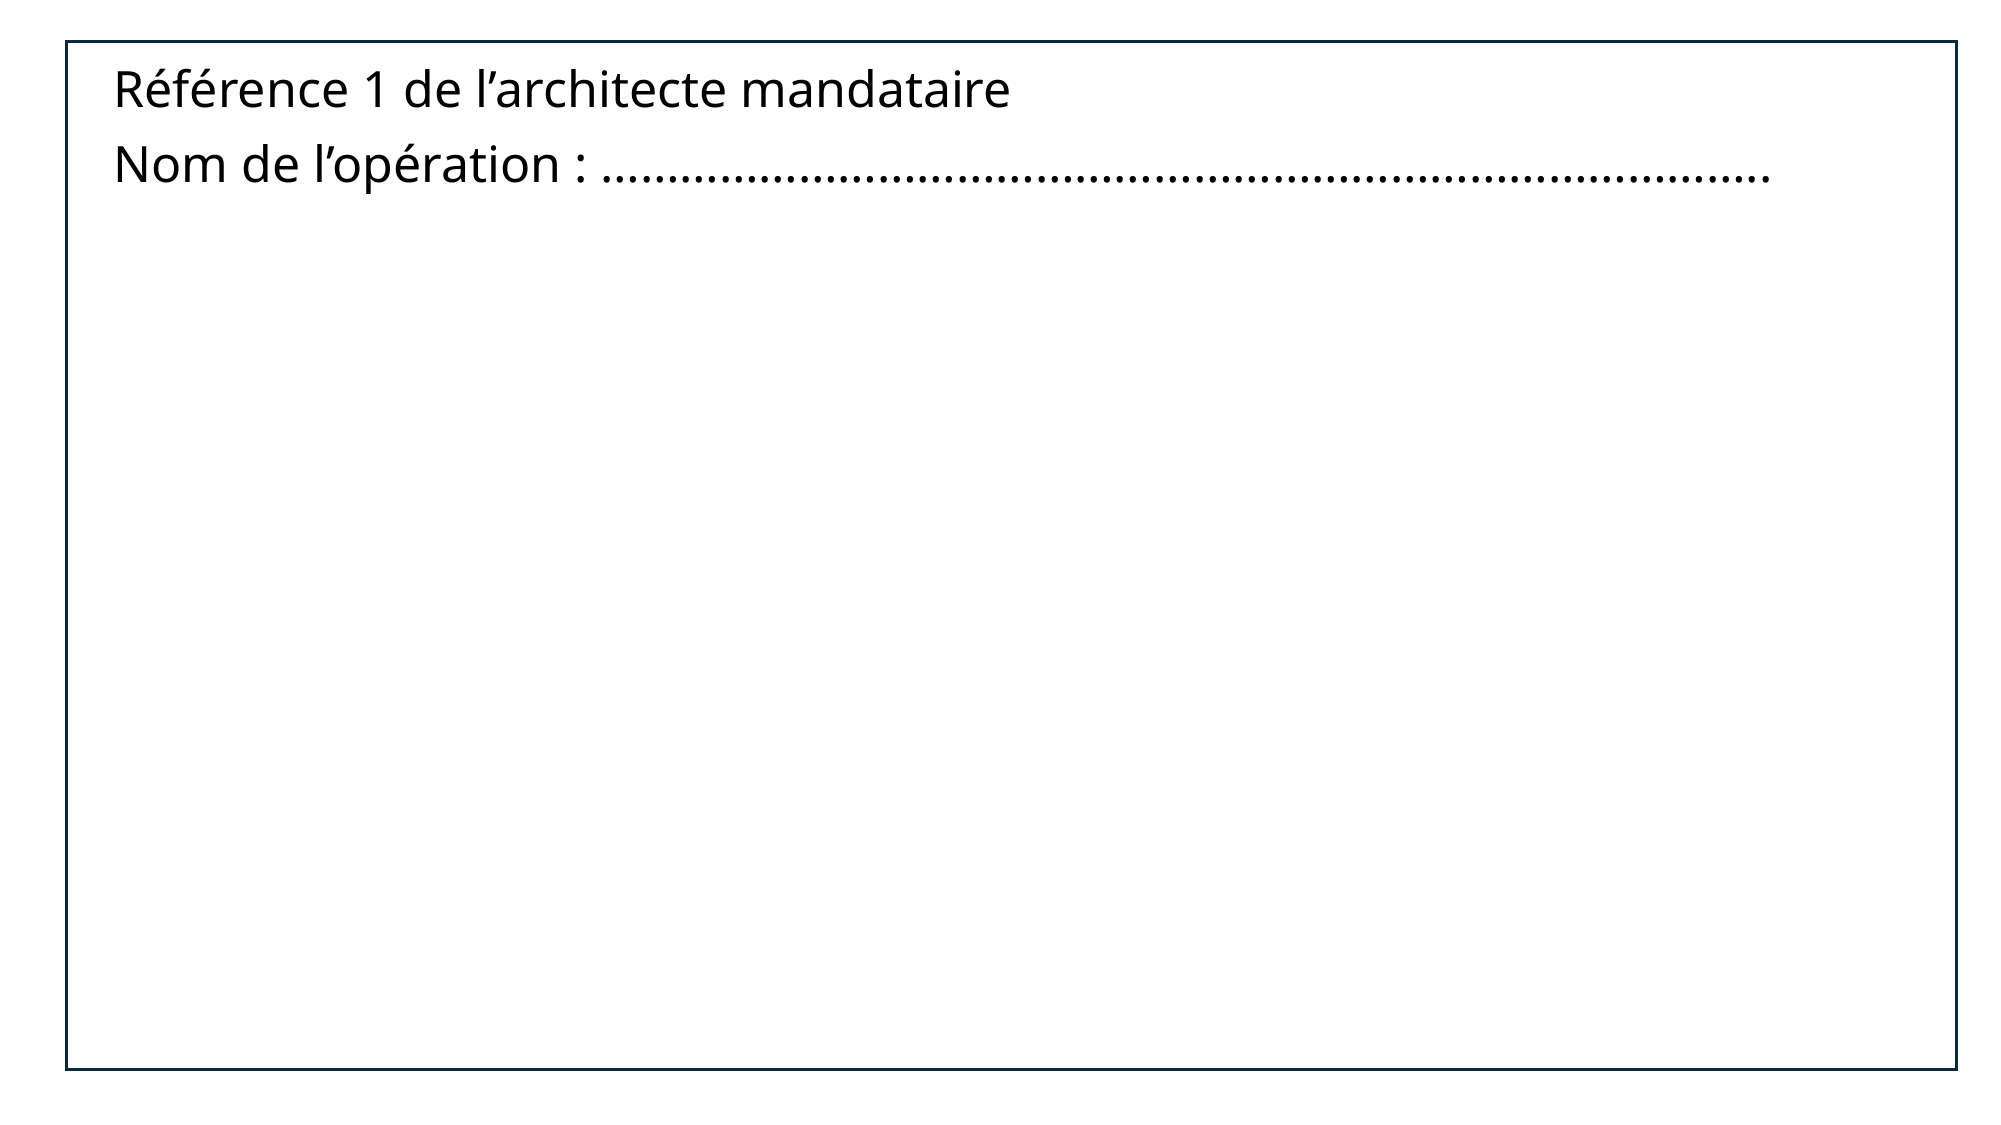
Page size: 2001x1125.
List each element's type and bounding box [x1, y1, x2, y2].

text_box [65, 40, 1958, 1071]
